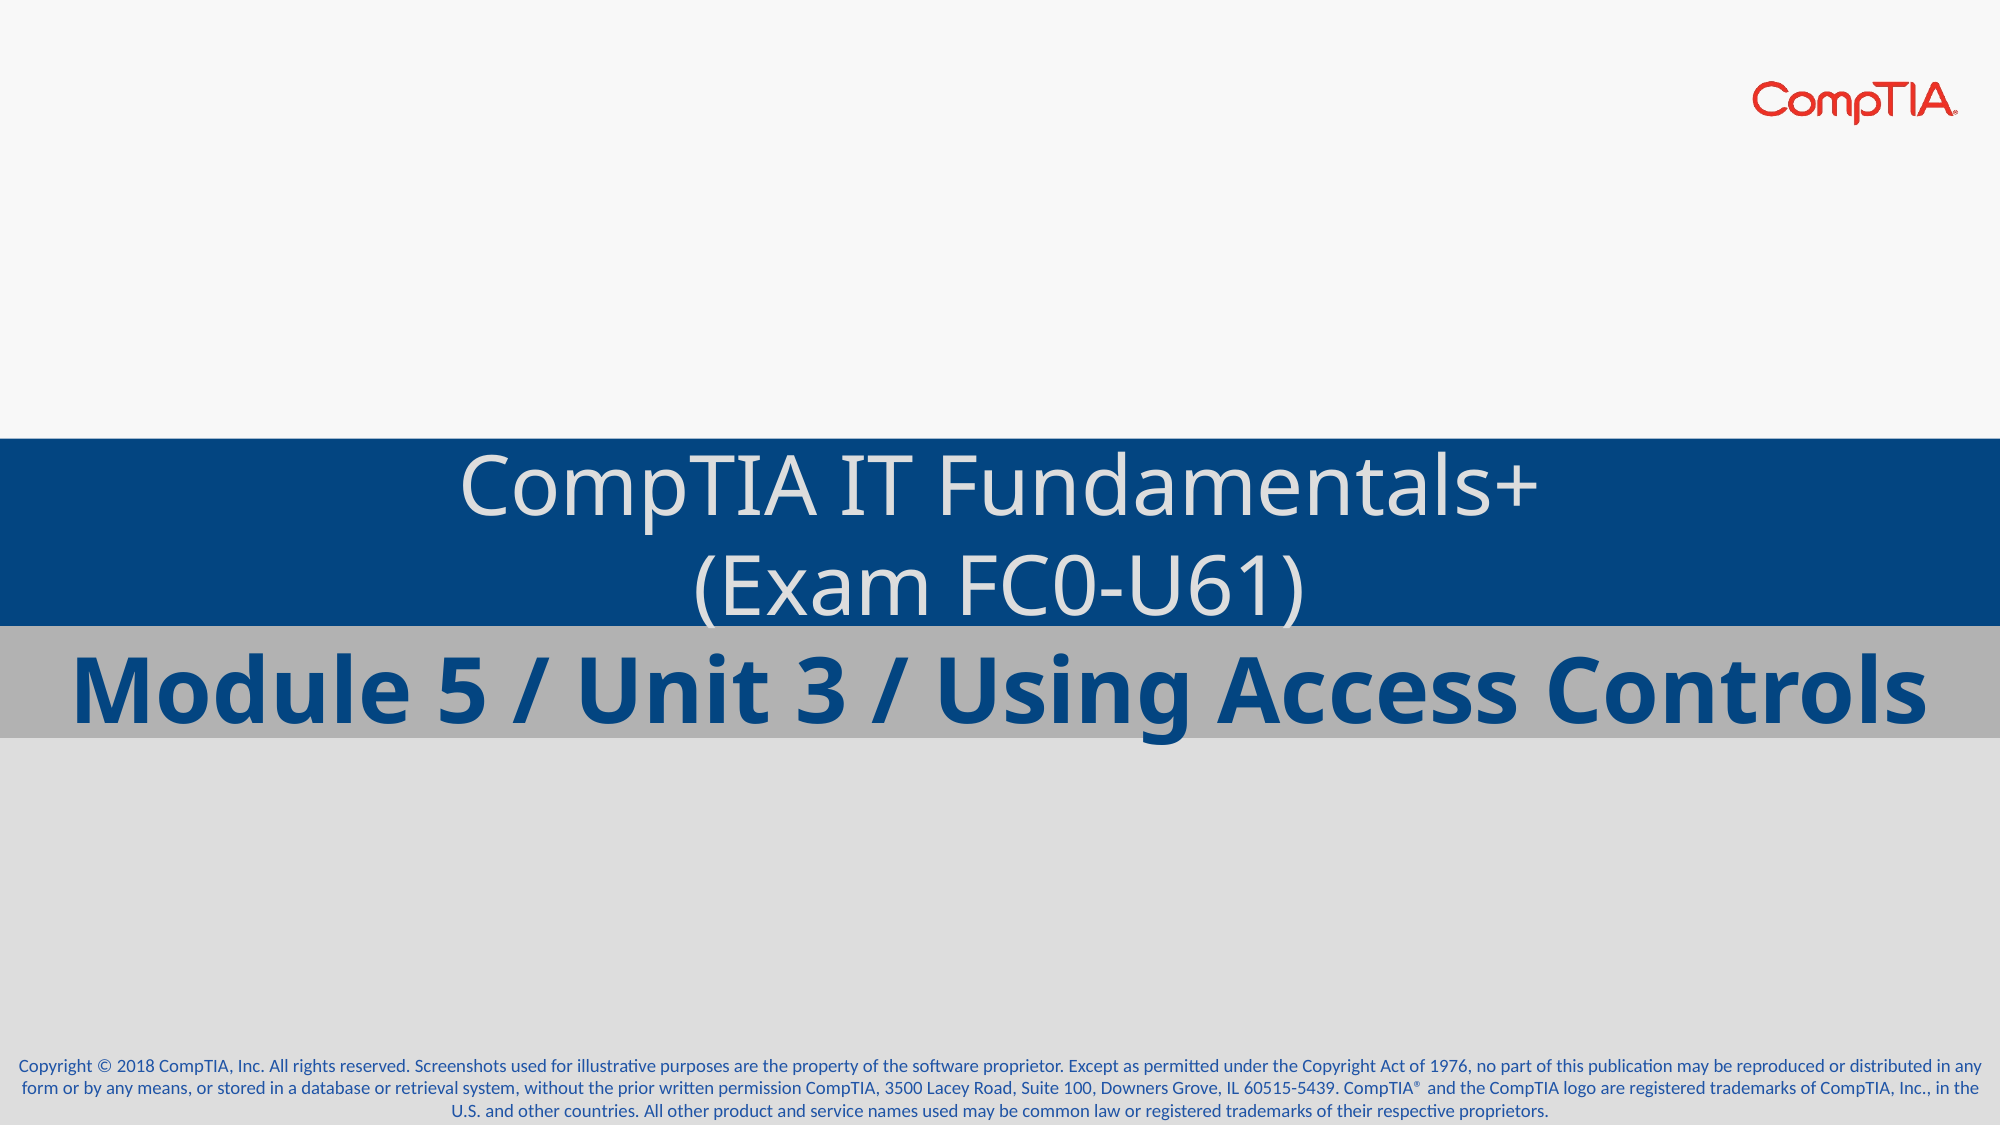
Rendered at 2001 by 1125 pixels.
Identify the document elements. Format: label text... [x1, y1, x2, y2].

title CompTIA IT Fundamentals+ (Exam FC0‑U61) [0, 438, 2000, 626]
subtitle Module 5 / Unit 3 / Using Access Controls [0, 626, 2000, 738]
picture [1738, 36, 1972, 167]
